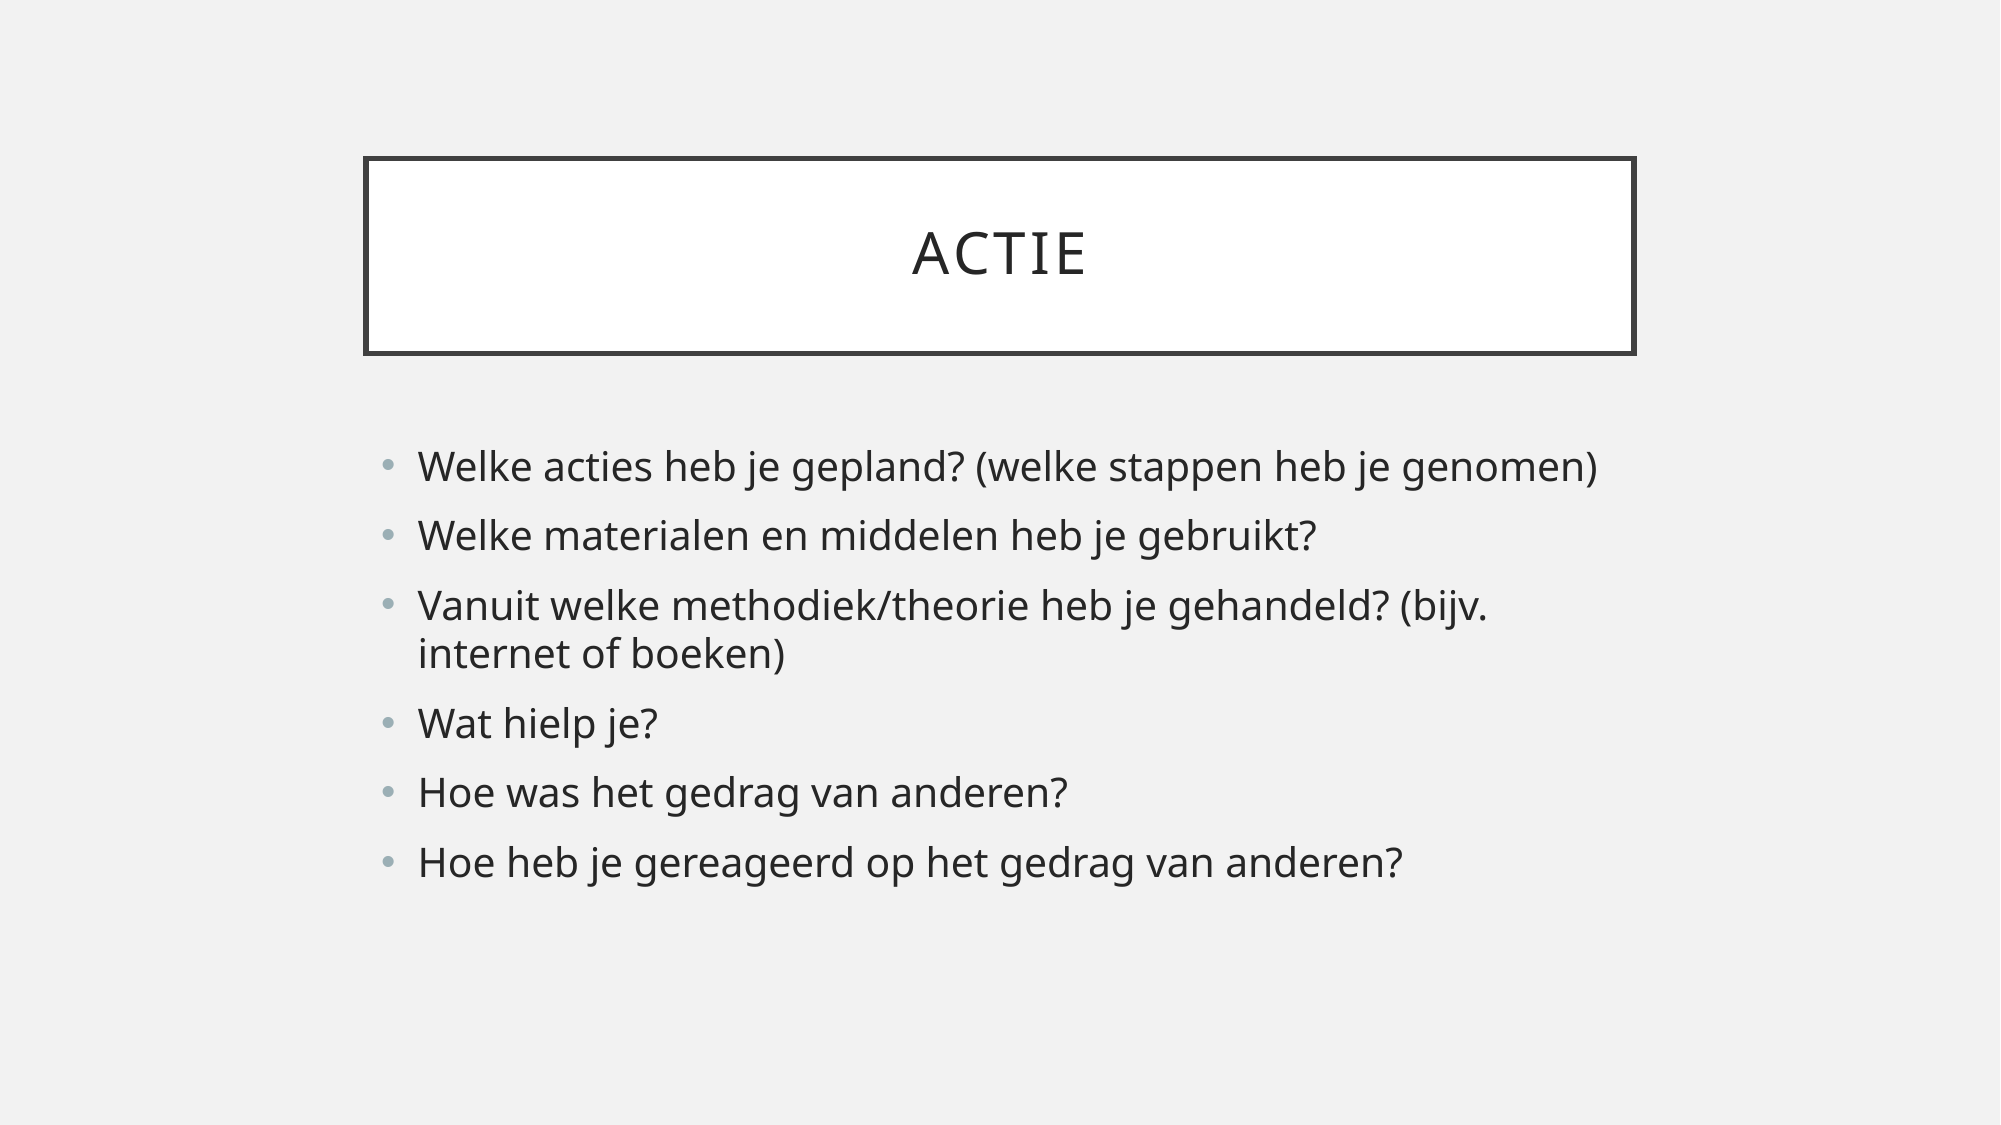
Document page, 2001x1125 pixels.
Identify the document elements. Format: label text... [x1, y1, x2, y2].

title actie [363, 156, 1637, 356]
list Welke acties heb je gepland? (welke stappen heb je genomen) Welke materialen en middelen heb je gebruikt? Vanuit welke methodiek/theorie heb je gehandeld? (bijv. internet of boeken) Wat hielp je? Hoe was het gedrag van anderen? Hoe heb je gereageerd op het gedrag van anderen? [366, 432, 1634, 942]
